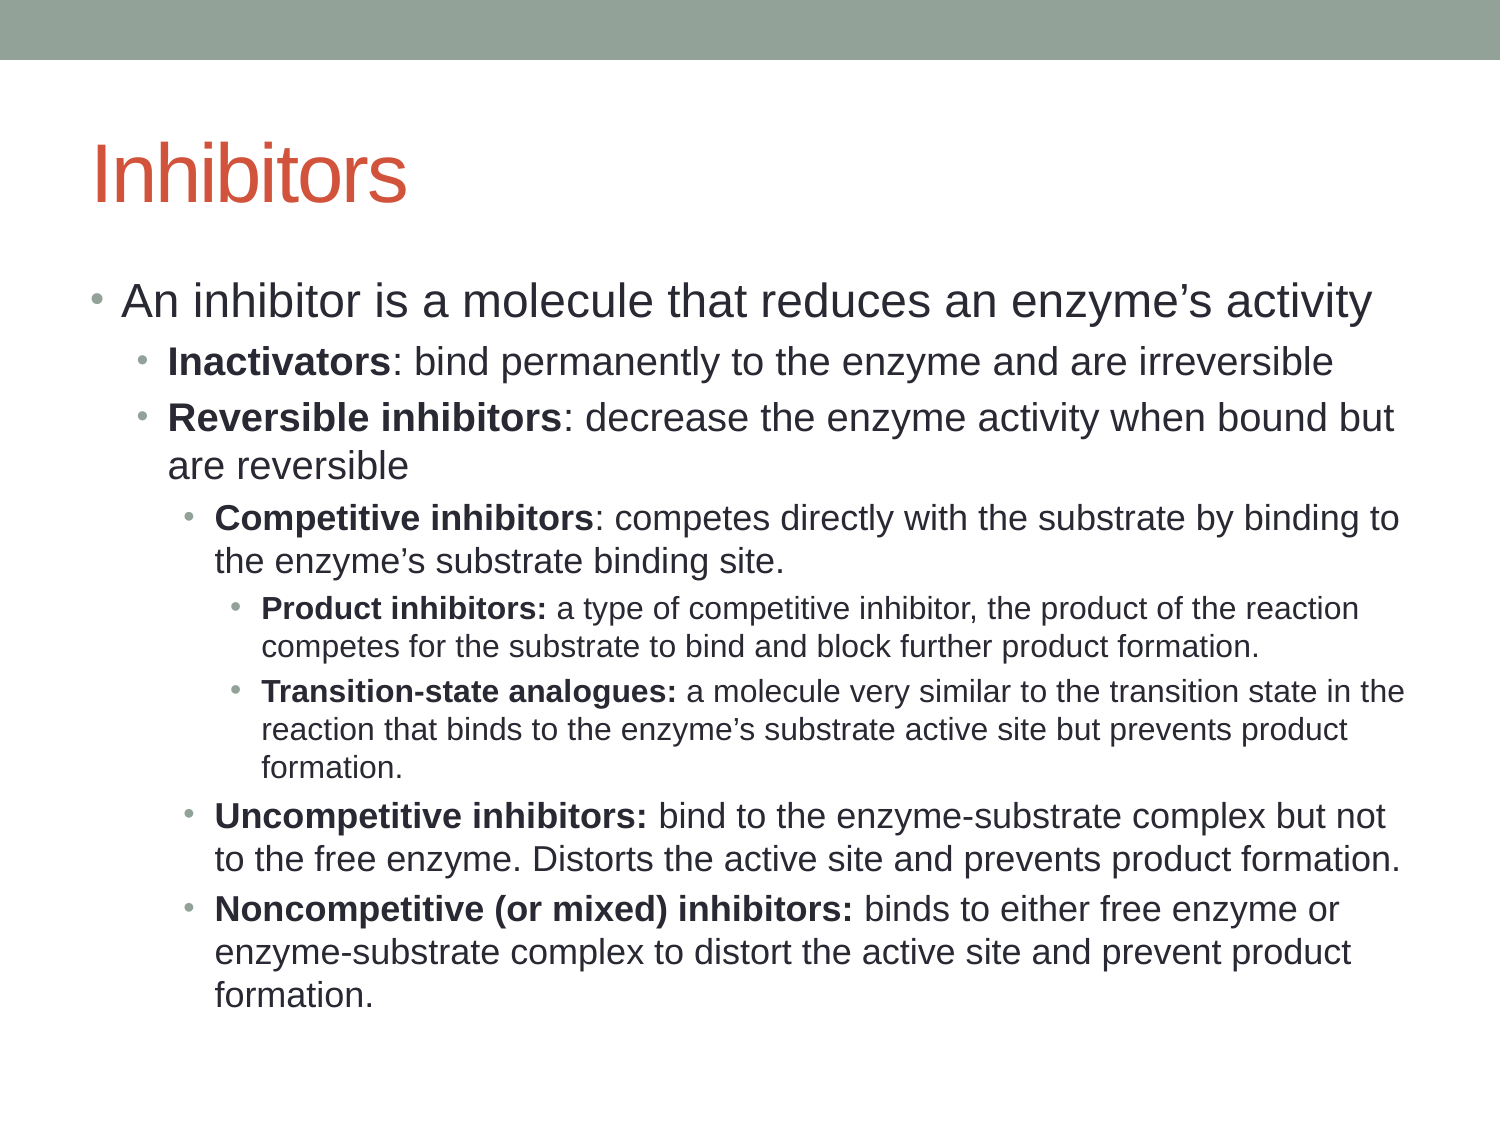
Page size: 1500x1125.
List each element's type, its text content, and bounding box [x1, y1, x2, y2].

title Inhibitors [75, 87, 1425, 250]
list An inhibitor is a molecule that reduces an enzyme’s activity Inactivators: bind permanently to the enzyme and are irreversible Reversible inhibitors: decrease the enzyme activity when bound but are reversible Competitive inhibitors: competes directly with the substrate by binding to the enzyme’s substrate binding site. Product inhibitors: a type of competitive inhibitor, the product of the reaction competes for the substrate to bind and block further product formation. Transition-state analogues: a molecule very similar to the transition state in the reaction that binds to the enzyme’s substrate active site but prevents product formation. Uncompetitive inhibitors: bind to the enzyme-substrate complex but not to the free enzyme. Distorts the active site and prevents product formation. Noncompetitive (or mixed) inhibitors: binds to either free enzyme or enzyme-substrate complex to distort the active site and prevent product formation. [75, 262, 1425, 1063]
